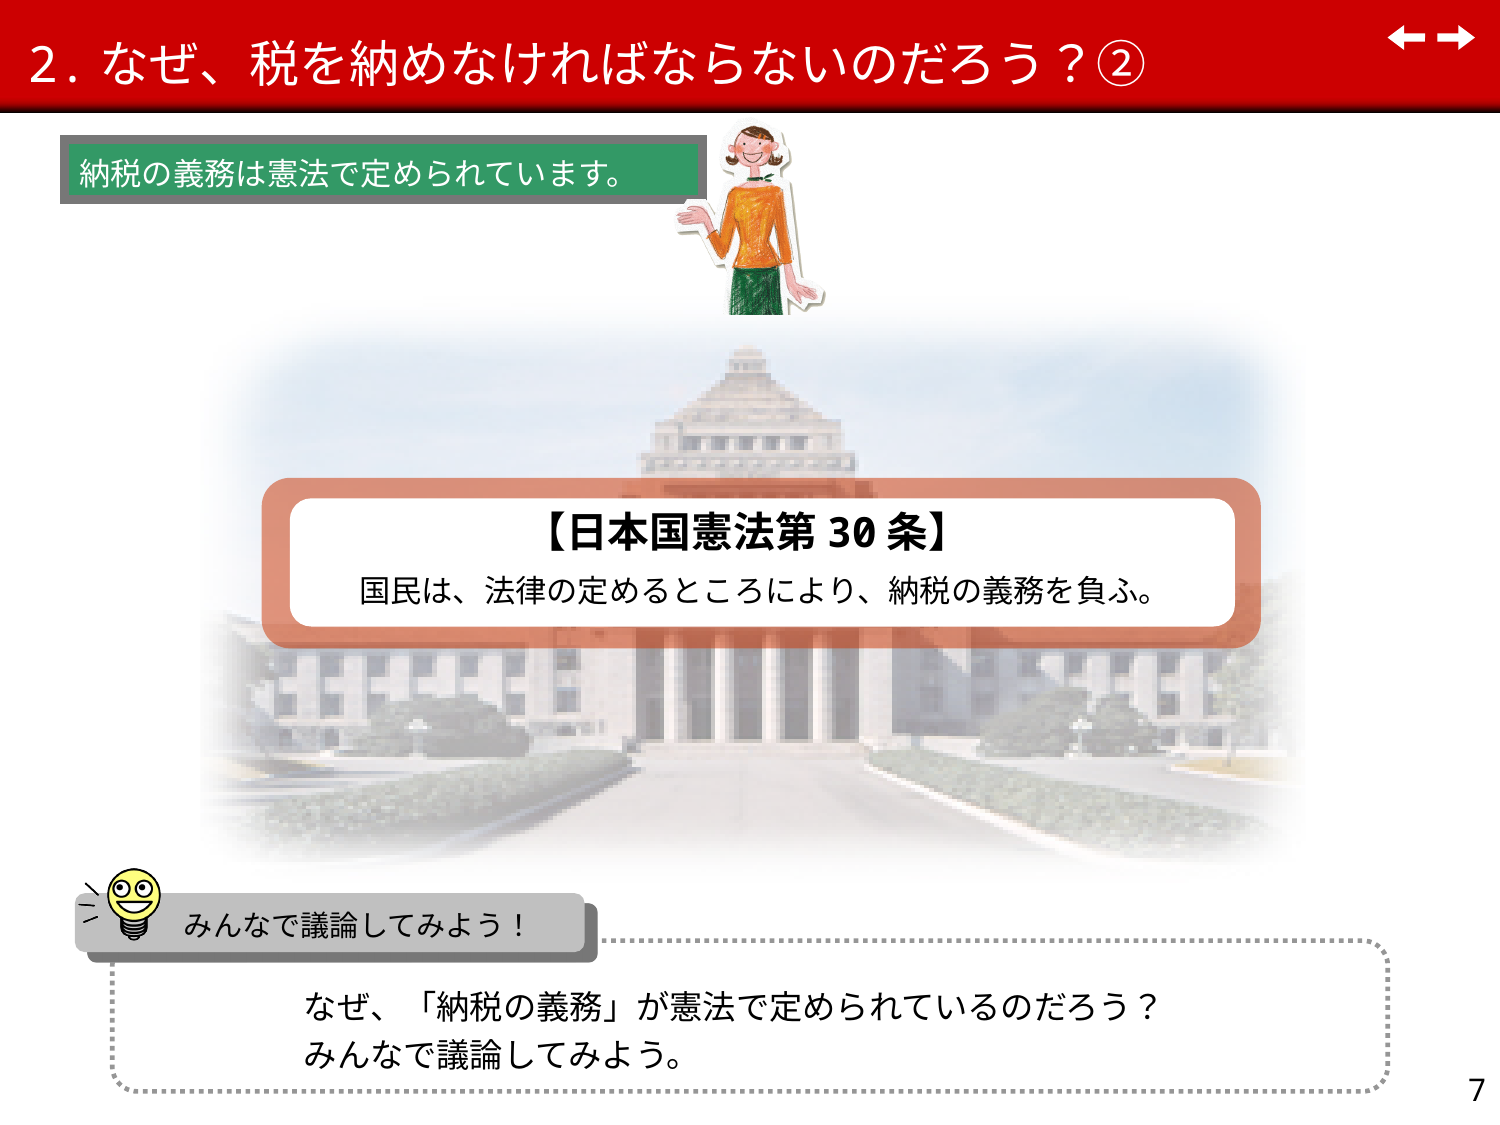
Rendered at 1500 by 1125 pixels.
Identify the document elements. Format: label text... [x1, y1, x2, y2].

text_box [289, 498, 1235, 627]
text_box みんなで議論してみよう！ [79, 893, 585, 953]
text_box 納税の義務は憲法で定められています。 [64, 139, 660, 200]
text_box 国民は、法律の定めるところにより、納税の義務を負ふ。 [337, 560, 1192, 617]
text_box 7 [1452, 1062, 1500, 1115]
picture [78, 868, 161, 942]
text_box 【日本国憲法第30条】 [450, 498, 1044, 560]
text_box [261, 477, 1261, 649]
text_box [200, 290, 1306, 883]
picture [0, 0, 1500, 315]
text_box [112, 940, 1388, 1092]
